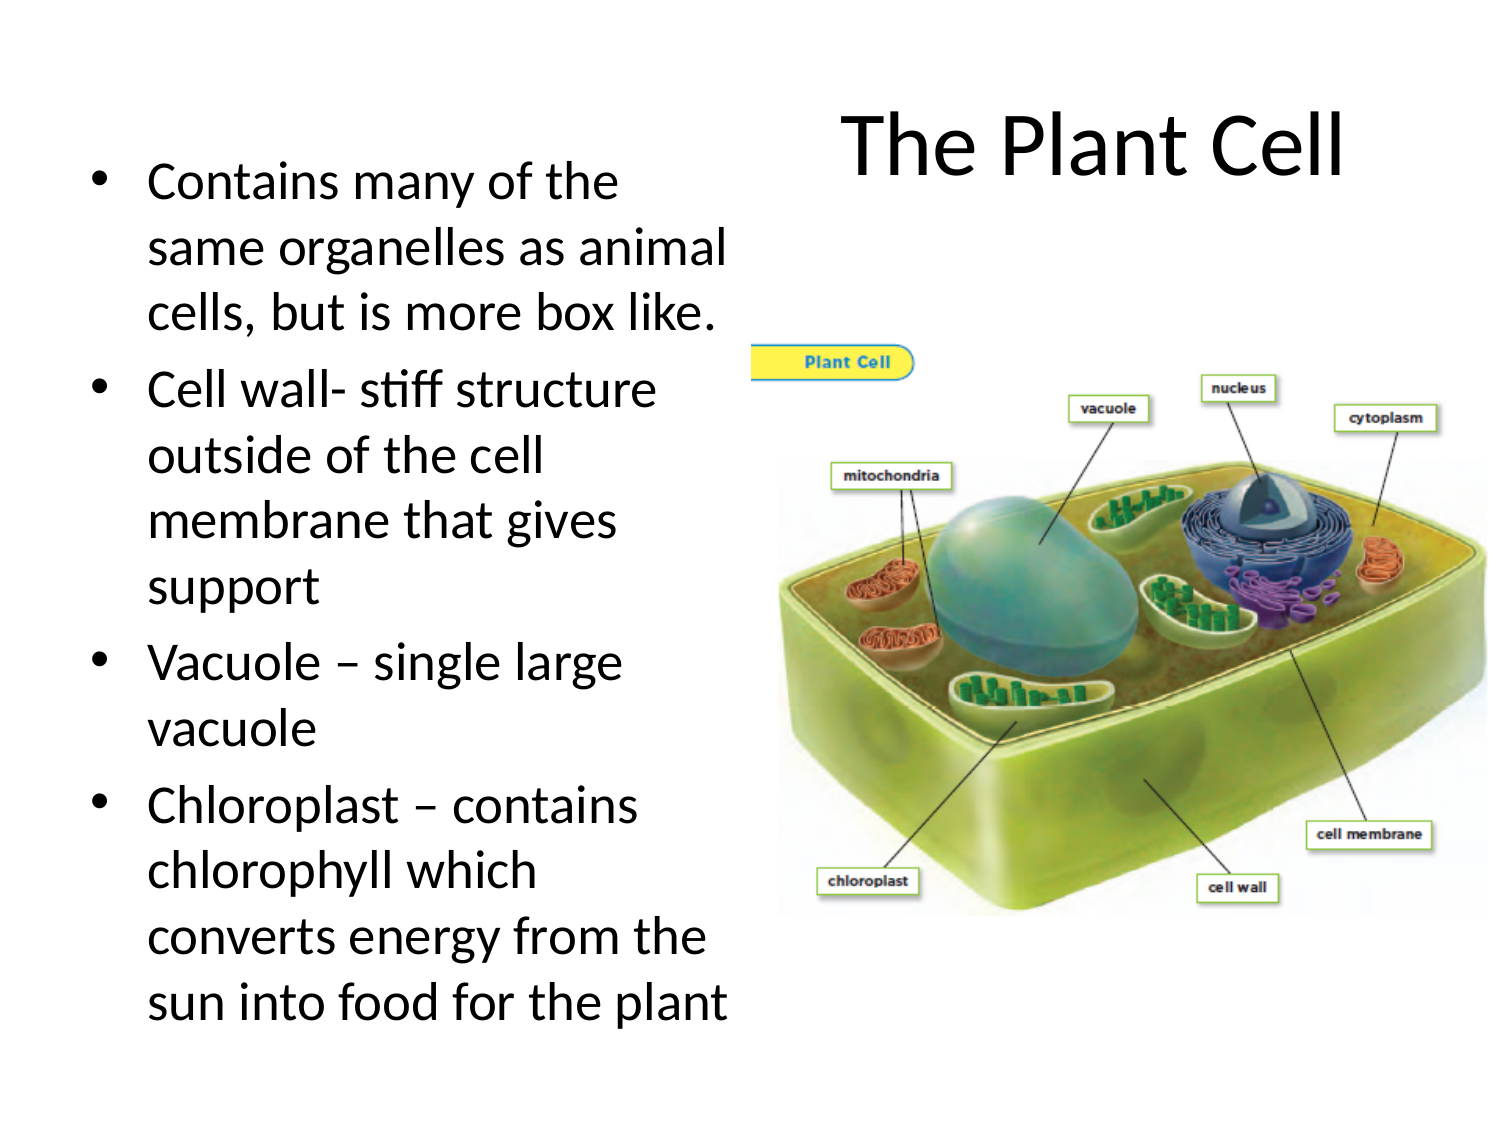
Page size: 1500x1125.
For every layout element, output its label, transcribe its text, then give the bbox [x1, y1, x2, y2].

picture [751, 312, 1500, 916]
list Contains many of the same organelles as animal cells, but is more box like. Cell wall- stiff structure outside of the cell membrane that gives support Vacuole – single large vacuole Chloroplast – contains chlorophyll which converts energy from the sun into food for the plant [75, 137, 750, 1088]
title The Plant Cell [762, 45, 1425, 233]
